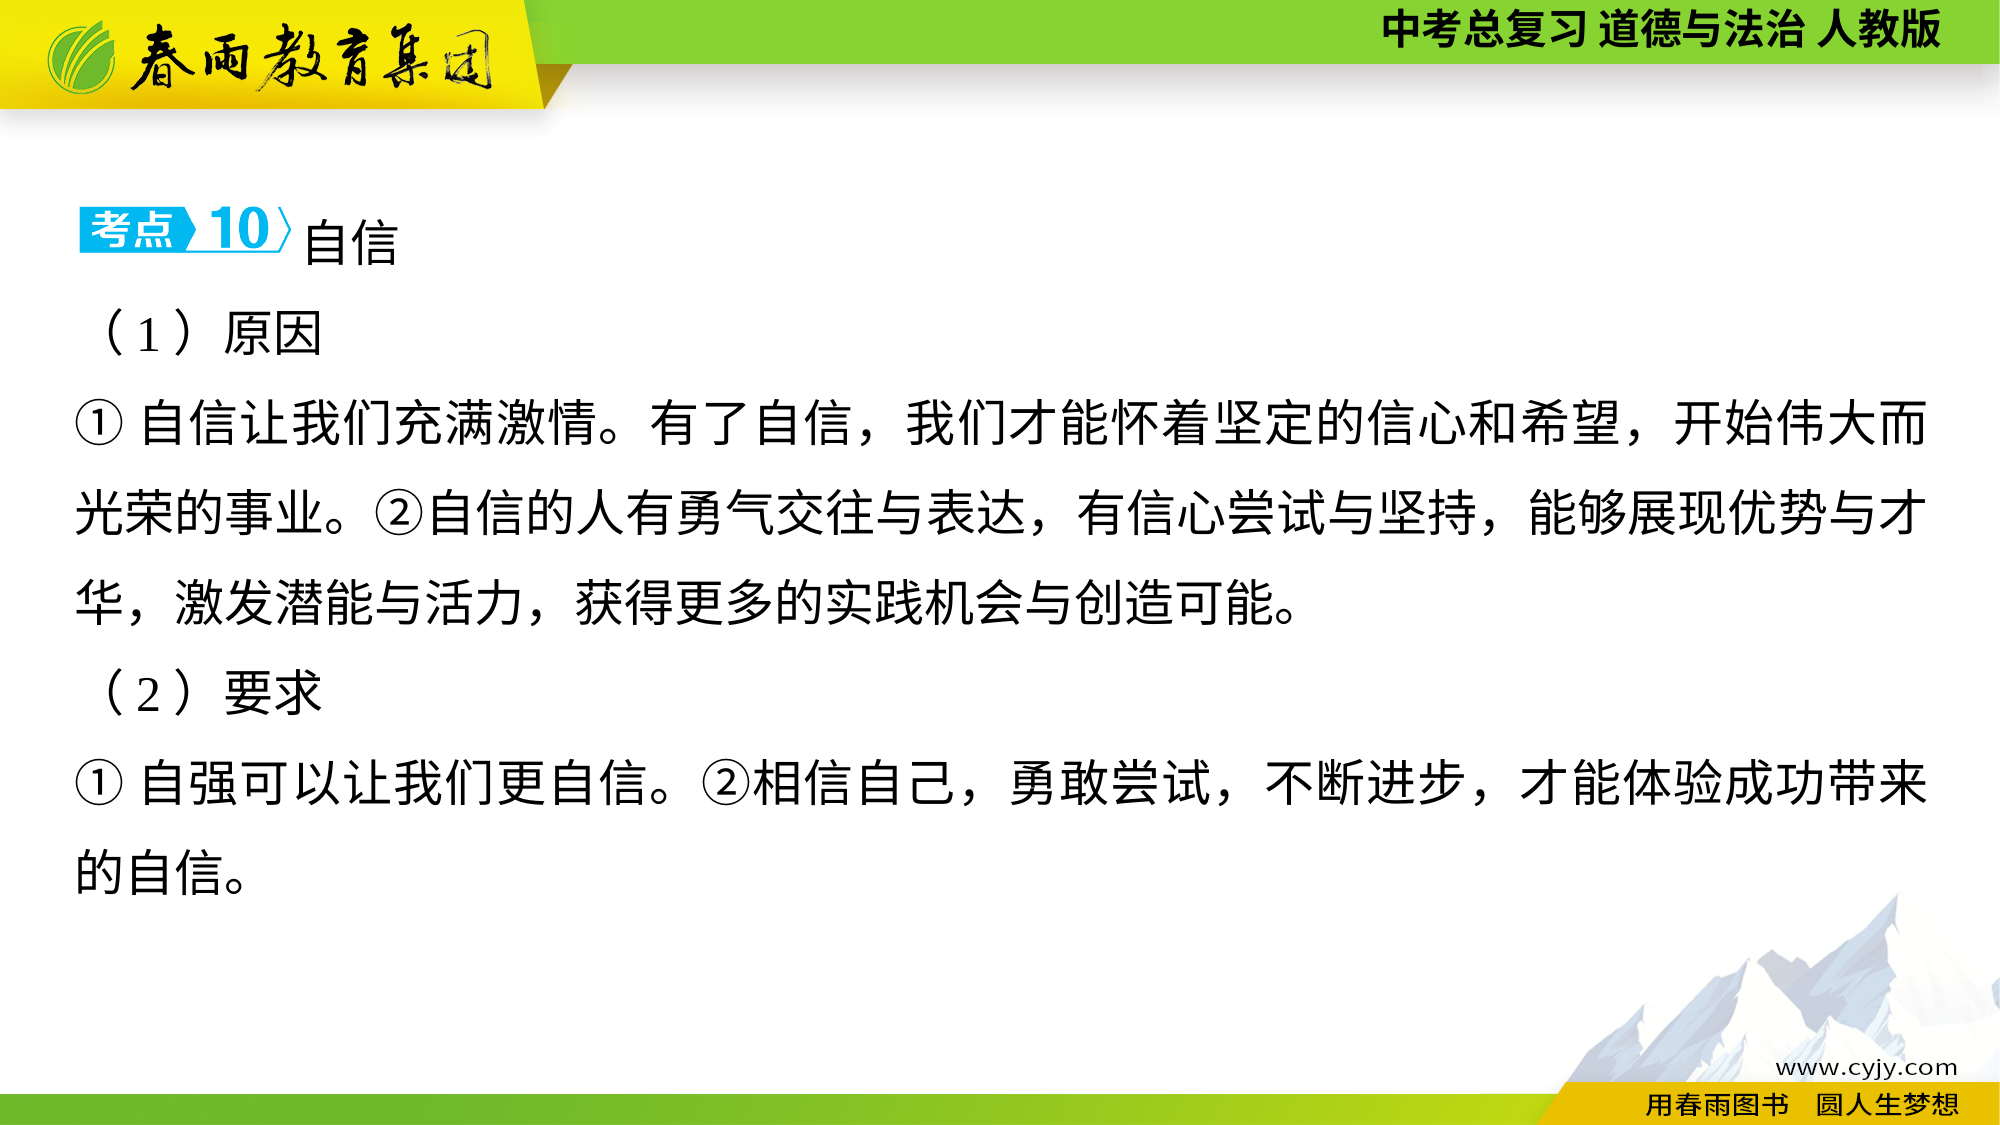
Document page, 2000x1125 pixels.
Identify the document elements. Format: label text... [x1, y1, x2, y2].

list 自信 （1）原因 ①自信让我们充满激情。有了自信，我们才能怀着坚定的信心和希望，开始伟大而光荣的事业。②自信的人有勇气交往与表达，有信心尝试与坚持，能够展现优势与才华，激发潜能与活力，获得更多的实践机会与创造可能。 （2）要求 ①自强可以让我们更自信。②相信自己，勇敢尝试，不断进步，才能体验成功带来的自信。 [59, 174, 1944, 906]
picture [0, 0, 2000, 1125]
